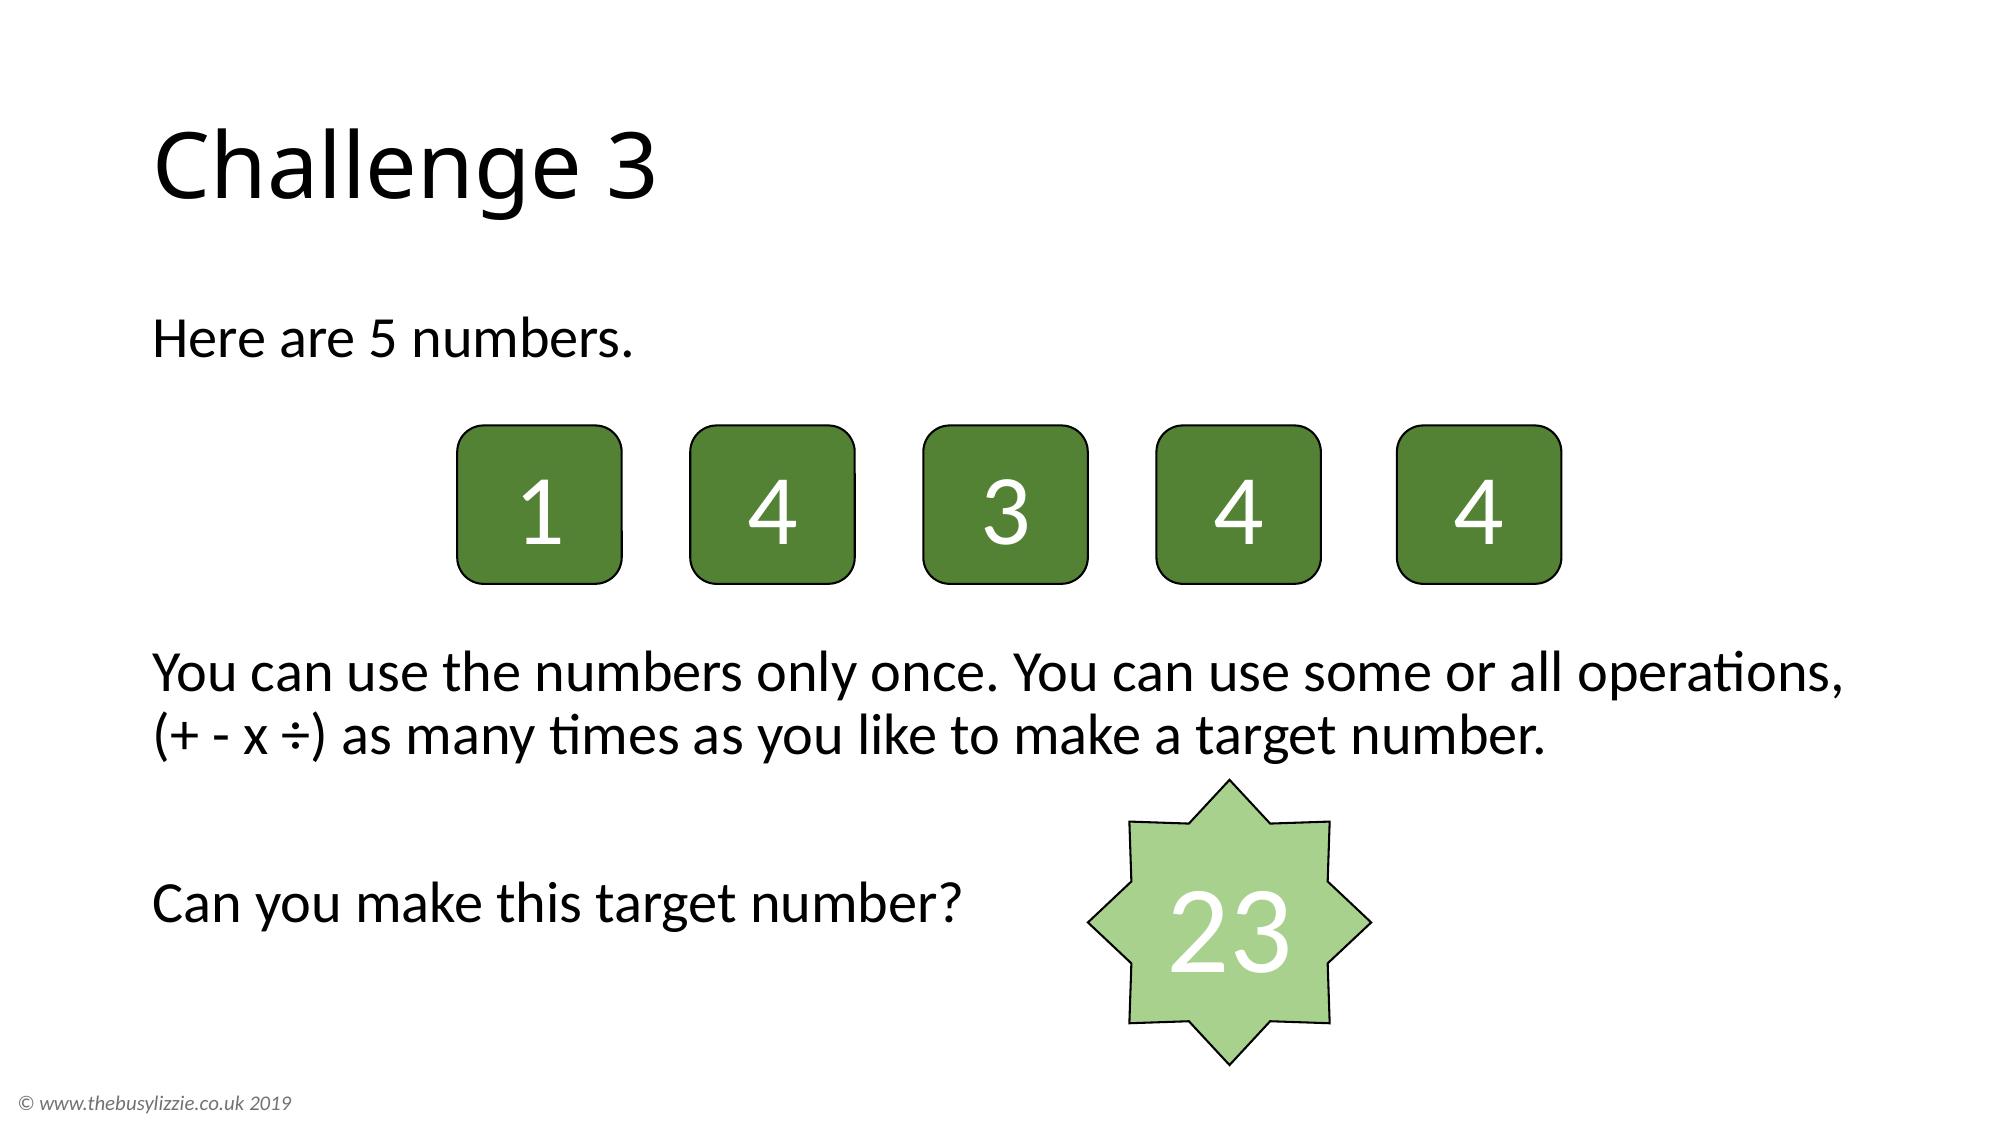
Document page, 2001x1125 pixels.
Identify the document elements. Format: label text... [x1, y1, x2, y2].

text_box © www.thebusylizzie.co.uk 2019 [2, 1082, 311, 1122]
text_box 23 [1128, 1014, 1331, 1067]
title Challenge 3 [137, 59, 1863, 278]
list Here are 5 numbers. You can use the numbers only once. You can use some or all operations, (+ - x ÷) as many times as you like to make a target number. Can you make this target number? [137, 299, 1900, 1014]
